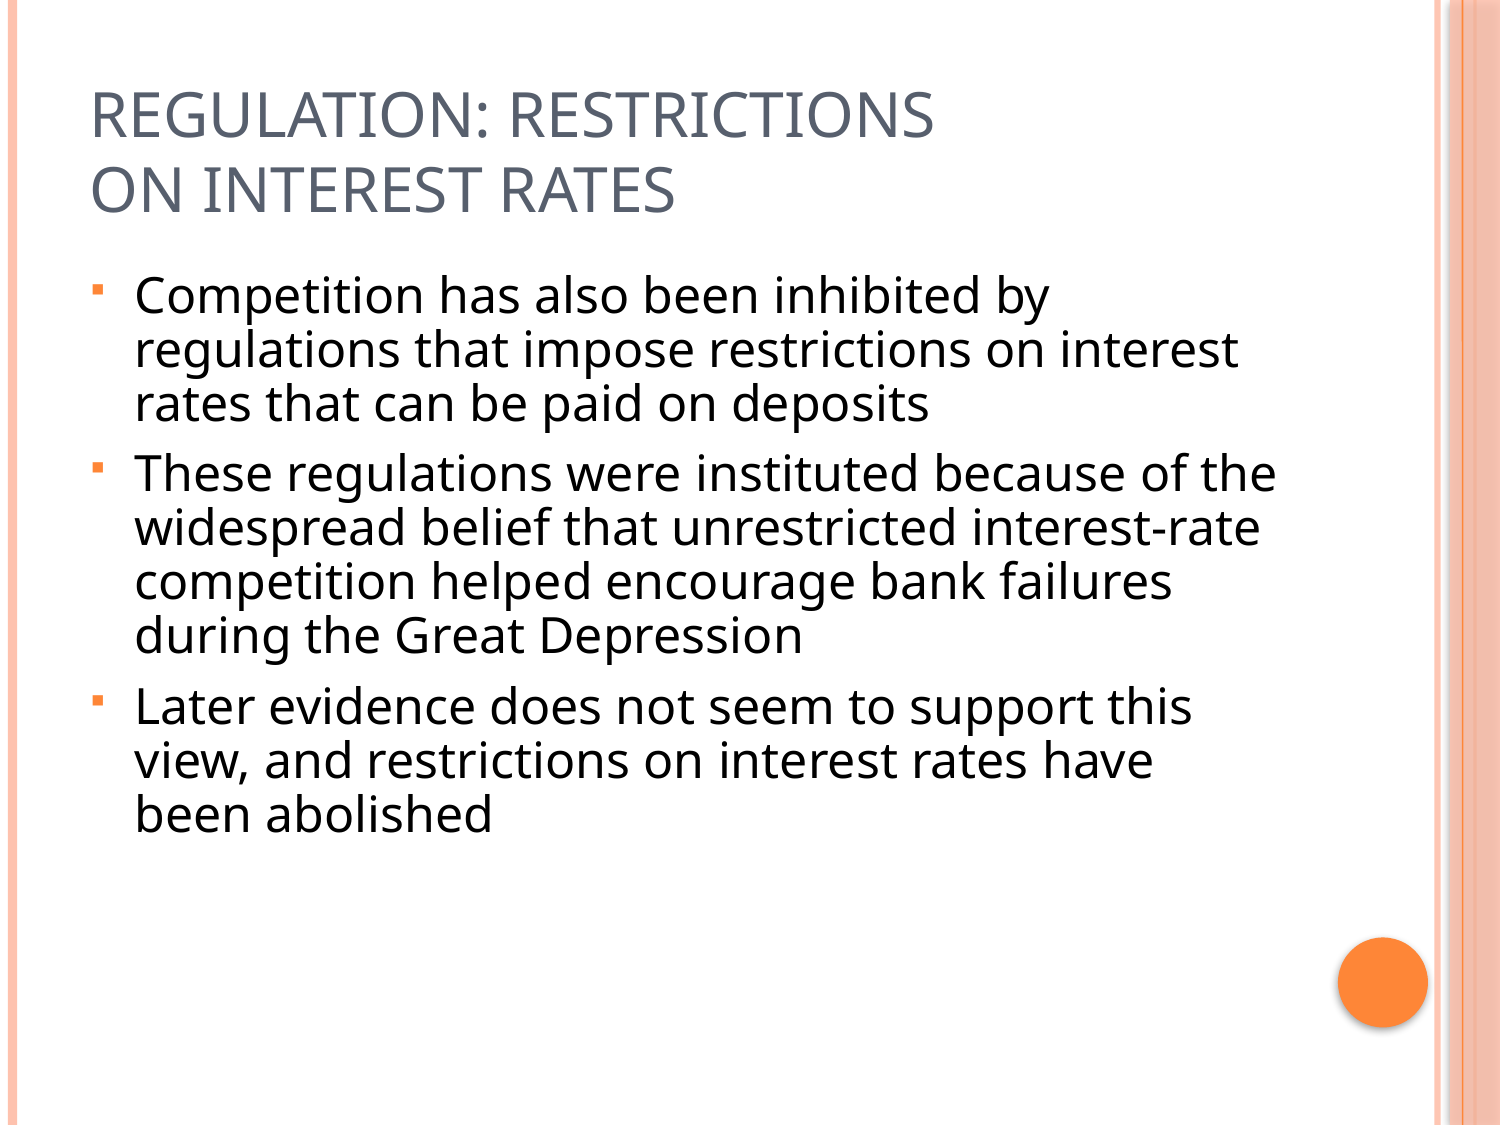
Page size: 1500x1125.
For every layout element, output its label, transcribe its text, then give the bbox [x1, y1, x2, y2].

list Competition has also been inhibited by regulations that impose restrictions on interest rates that can be paid on deposits These regulations were instituted because of the widespread belief that unrestricted interest-rate competition helped encourage bank failures during the Great Depression Later evidence does not seem to support this view, and restrictions on interest rates have been abolished [75, 262, 1300, 1062]
title Regulation: Restrictions on Interest Rates [75, 45, 1300, 233]
